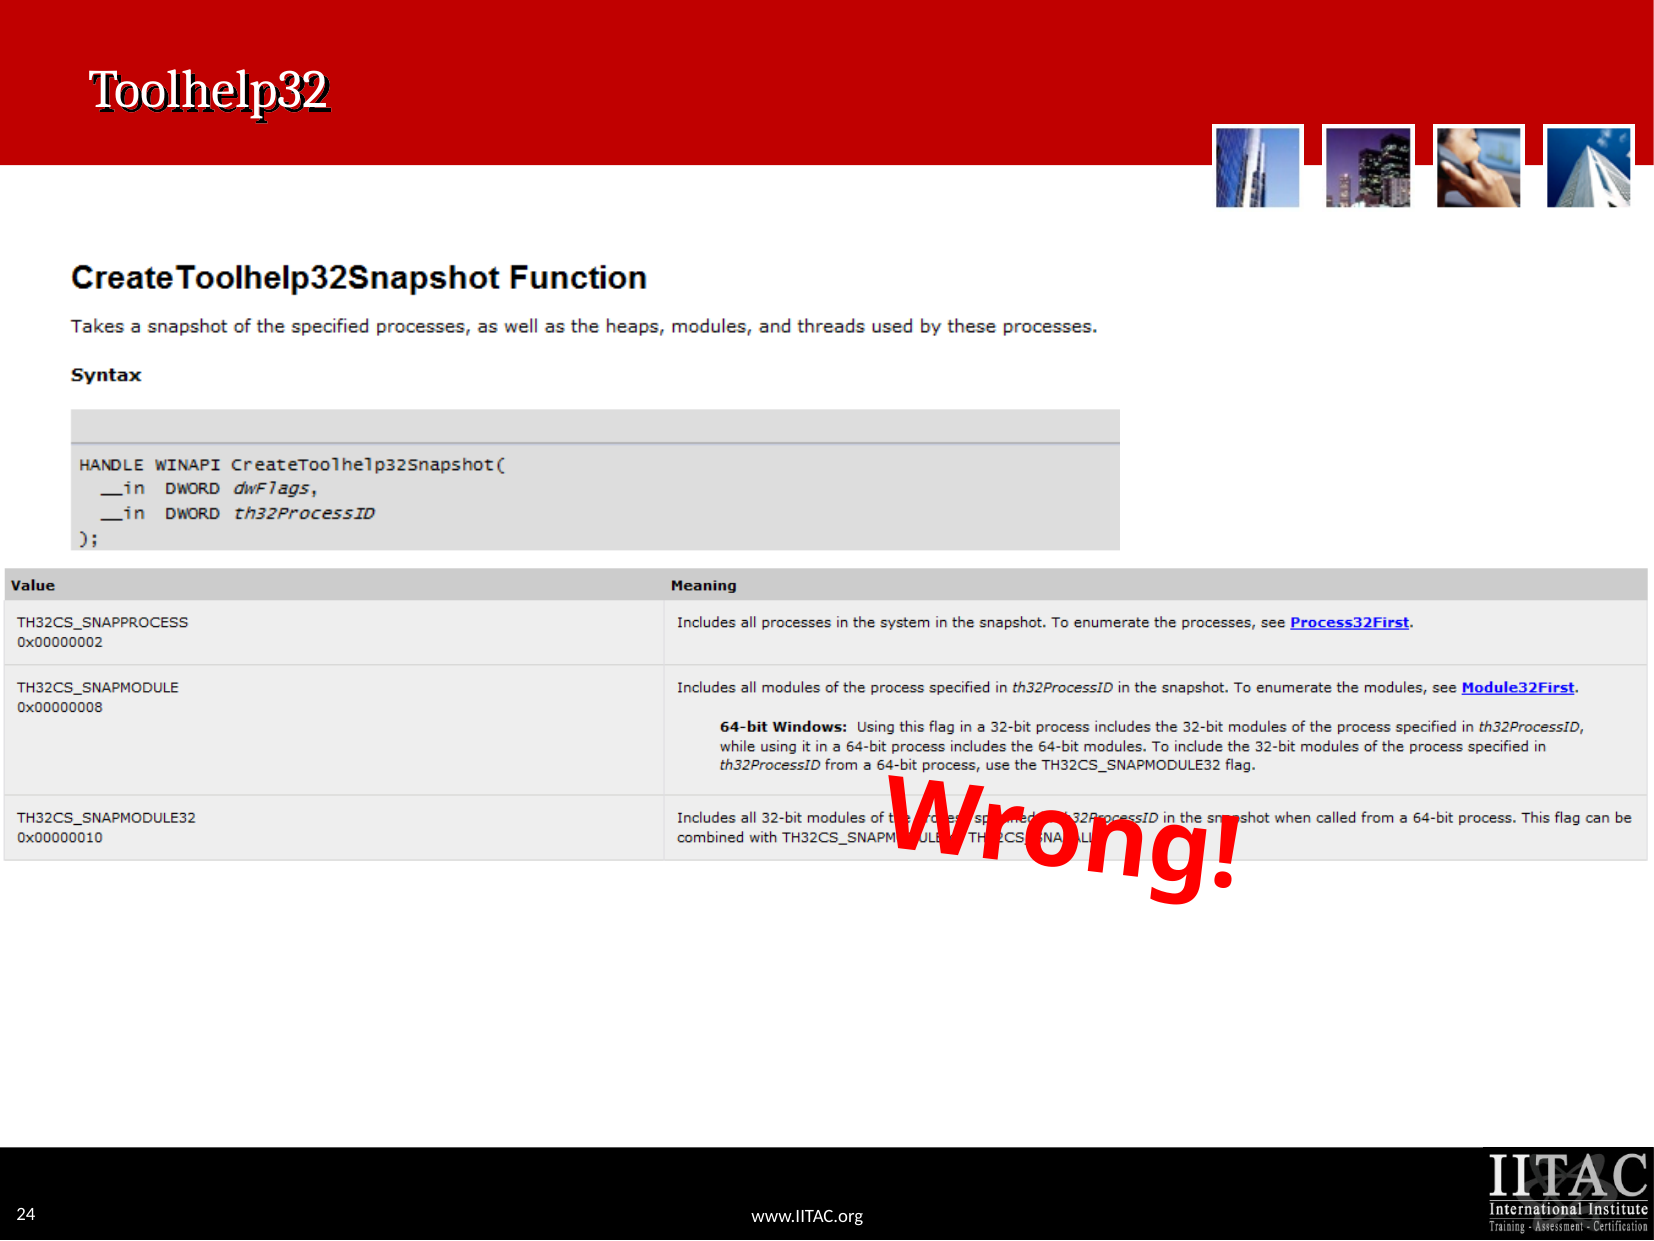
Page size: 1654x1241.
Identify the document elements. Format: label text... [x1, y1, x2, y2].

text_box Wrong! [911, 878, 1272, 921]
picture [1322, 135, 1415, 212]
picture [1543, 124, 1635, 212]
picture [1433, 135, 1525, 212]
slide_number 24 [0, 1192, 152, 1241]
picture [1212, 135, 1304, 212]
picture [0, 256, 1654, 867]
title Toolhelp32 [71, 41, 1596, 130]
picture [1483, 1147, 1654, 1240]
footer www.IITAC.org [152, 1195, 1466, 1241]
